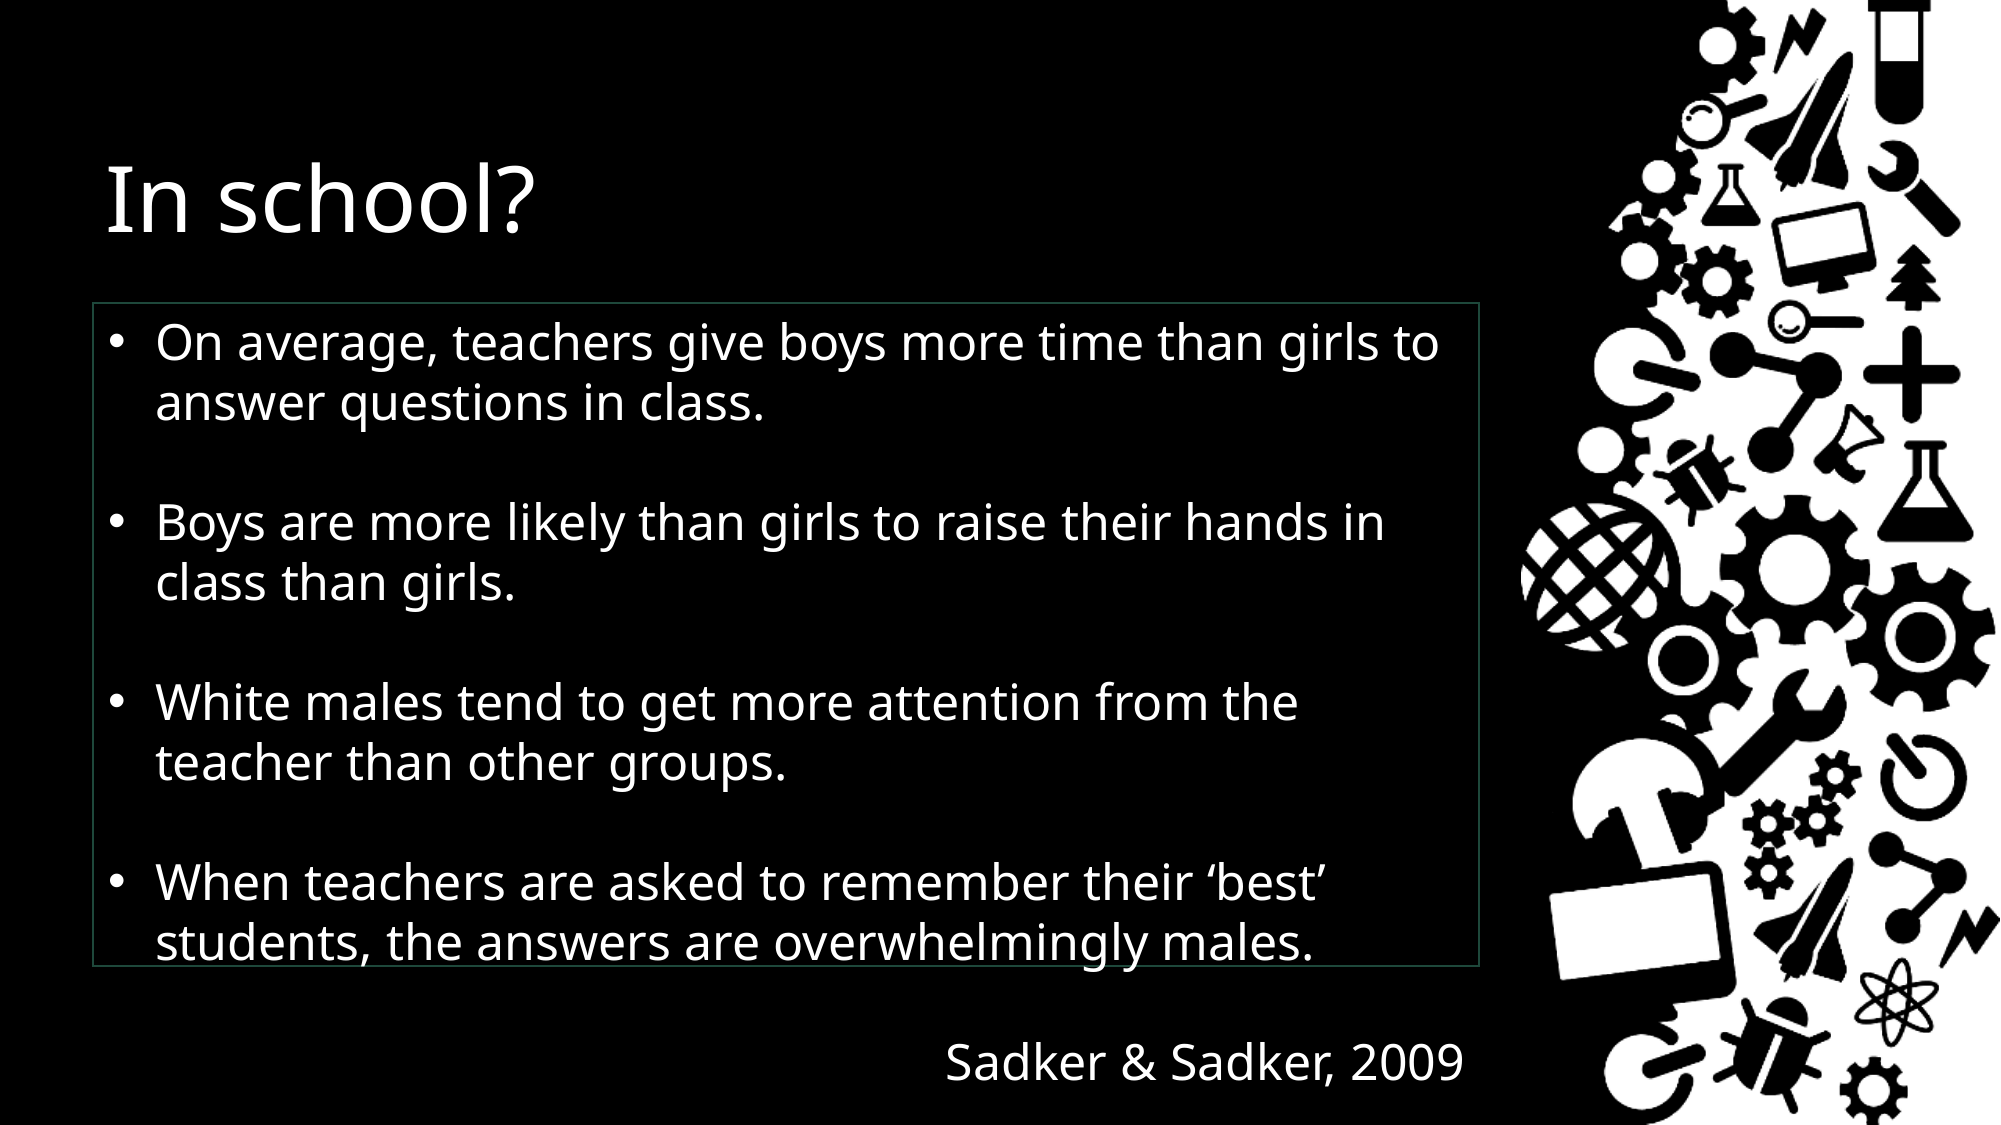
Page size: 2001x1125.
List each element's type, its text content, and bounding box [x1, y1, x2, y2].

picture [1521, 0, 2000, 1125]
title In school? [90, 59, 1508, 278]
text_box On average, teachers give boys more time than girls to answer questions in class. Boys are more likely than girls to raise their hands in class than girls. White males tend to get more attention from the teacher than other groups. When teachers are asked to remember their ‘best’ students, the answers are overwhelmingly males. Sadker & Sadker, 2009 [92, 302, 1480, 967]
